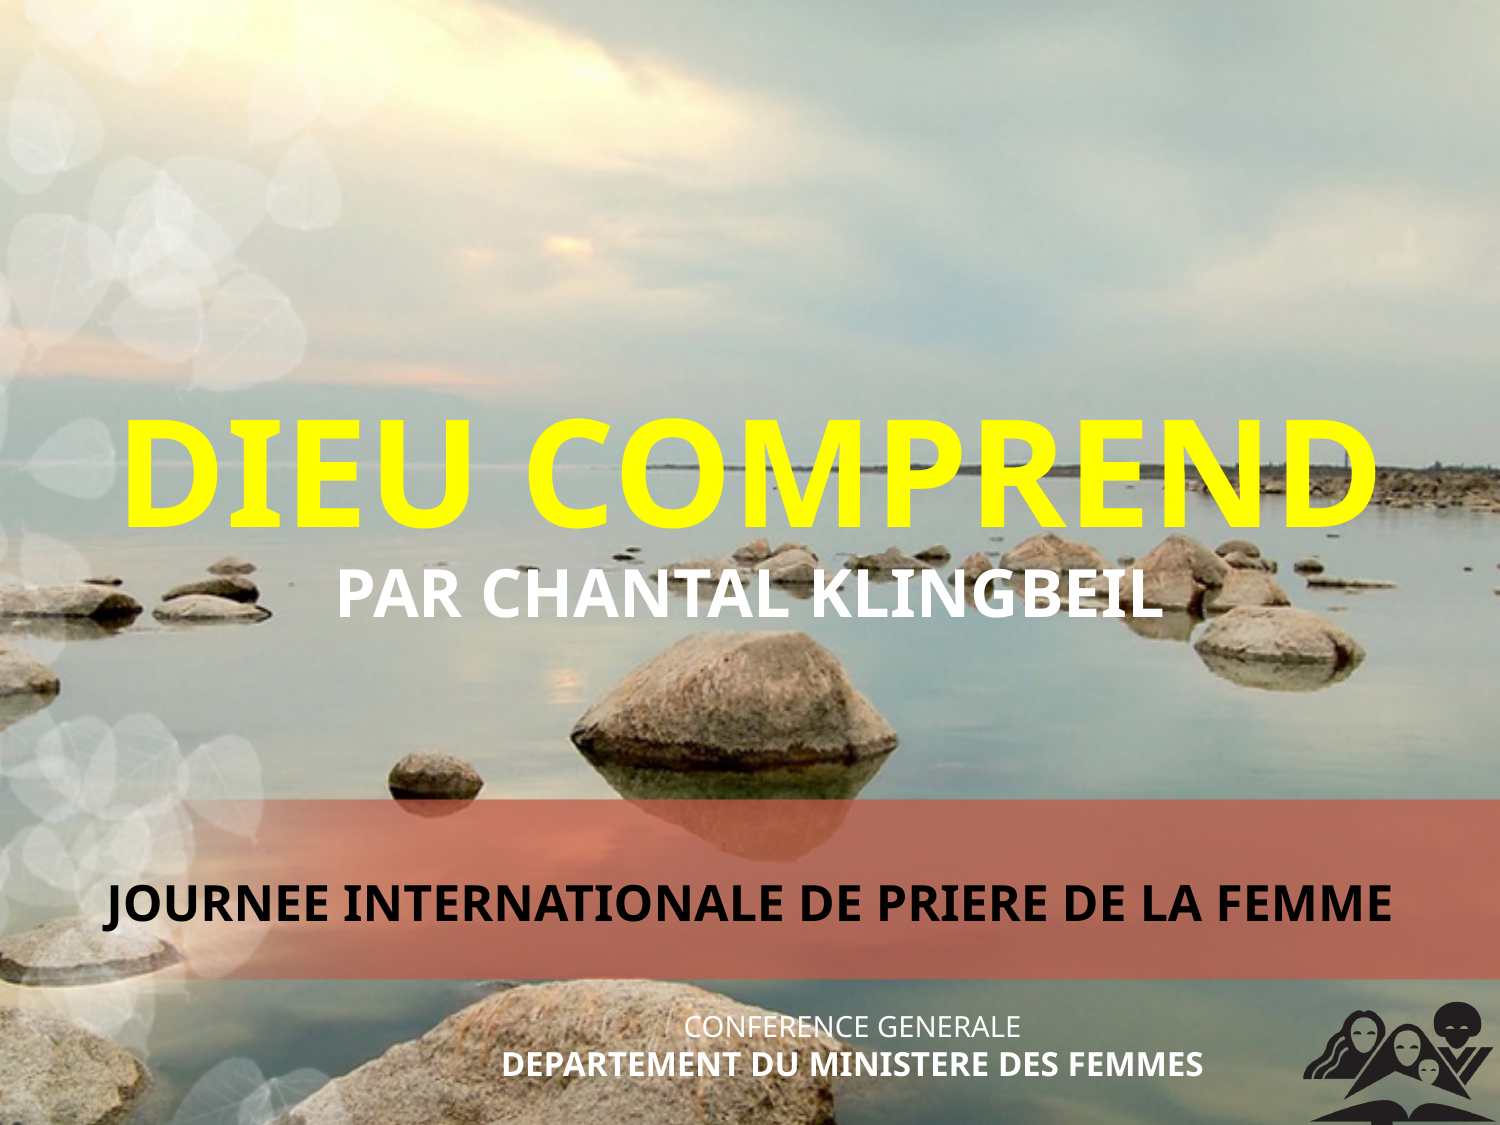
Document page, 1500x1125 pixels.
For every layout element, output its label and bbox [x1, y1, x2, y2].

picture [1299, 1000, 1500, 1125]
list [0, 0, 1500, 1125]
